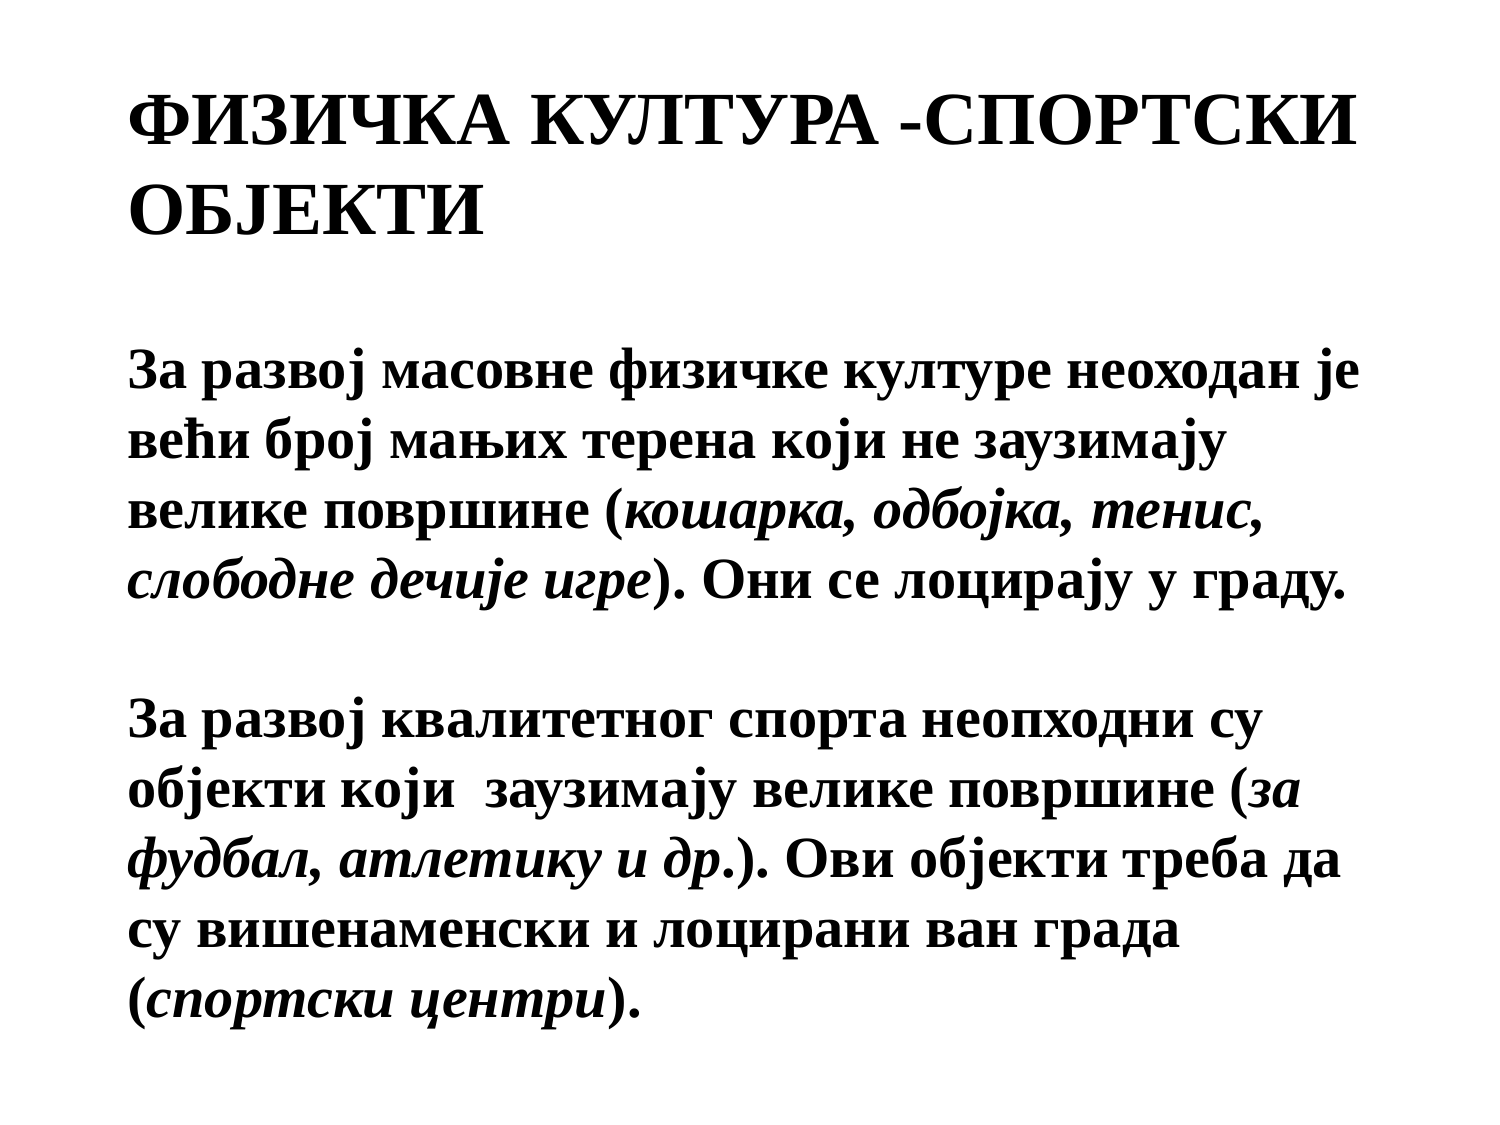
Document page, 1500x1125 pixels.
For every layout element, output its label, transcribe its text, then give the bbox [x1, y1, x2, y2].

text_box ФИЗИЧКА КУЛТУРА -СПОРТСКИ ОБЈЕКТИ За развој масовне физичке културе неоходан је већи број мањих терена који не заузимају велике површине (кошарка, одбојка, тенис, слободне дечије игре). Они се лоцирају у граду. За развој квалитетног спорта неопходни су објекти који заузимају велике површине (за фудбал, атлетику и др.). Ови објекти треба да су вишенаменски и лоцирани ван града (спортски центри). [112, 62, 1400, 1037]
